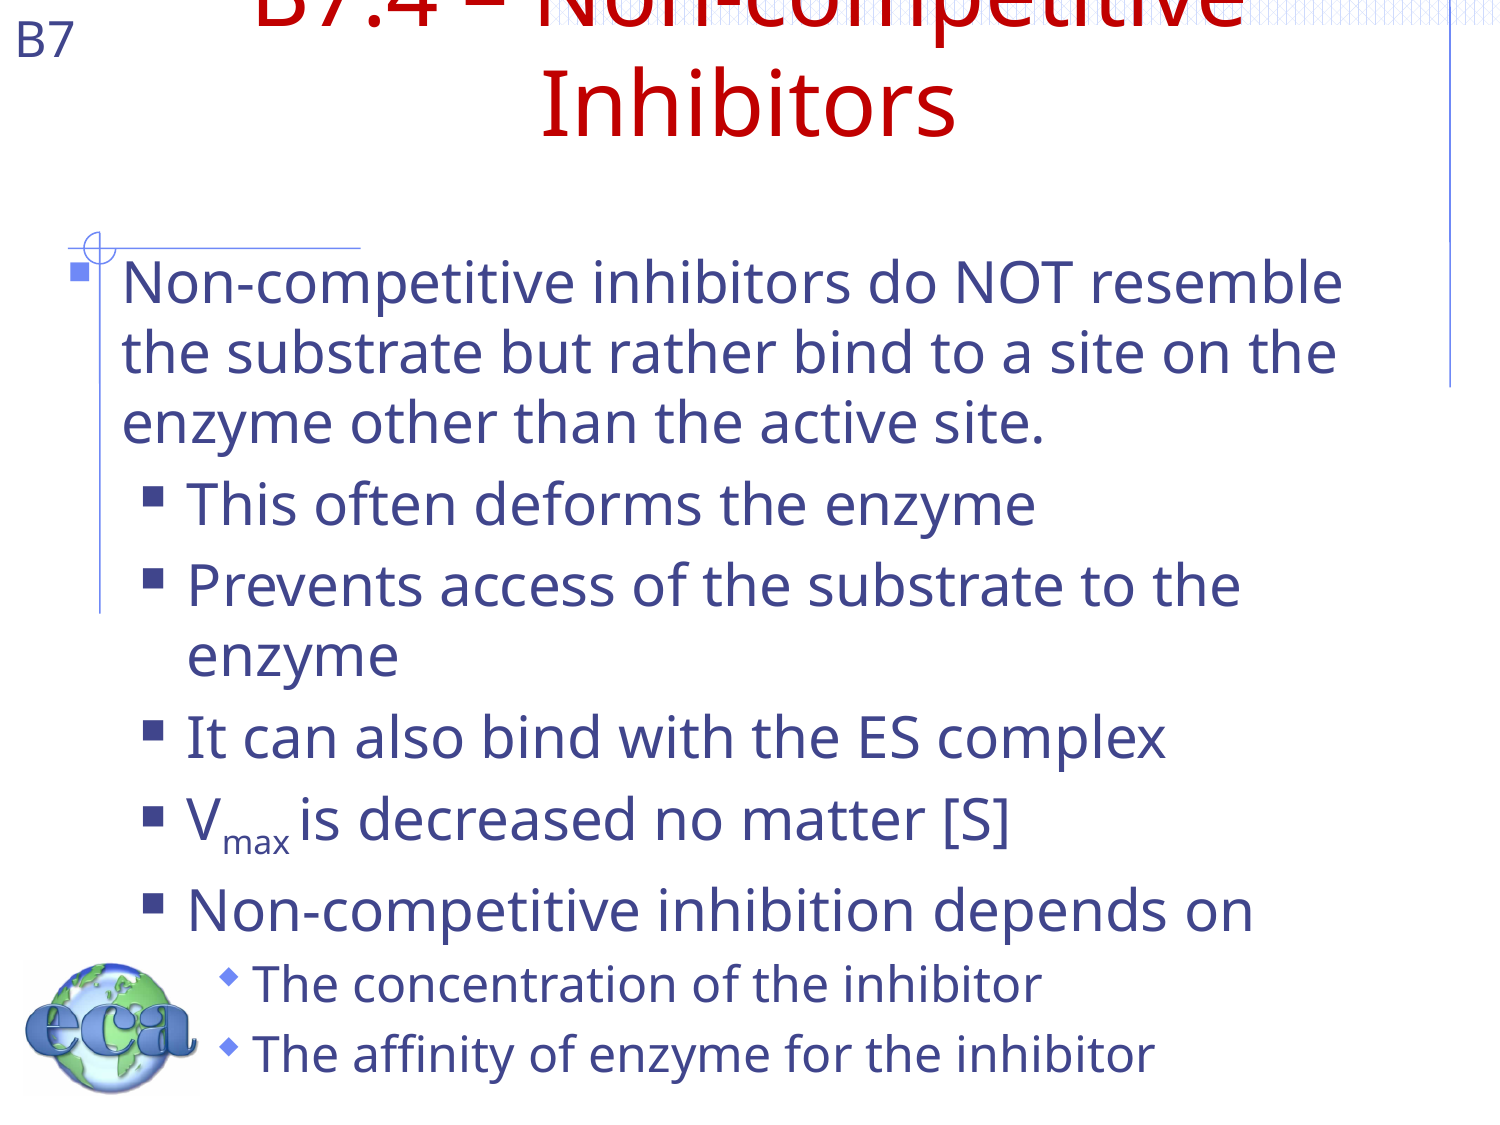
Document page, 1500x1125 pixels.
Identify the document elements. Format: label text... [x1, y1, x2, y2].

title B7.4 – Non-competitive Inhibitors [37, 24, 1463, 163]
picture [23, 960, 200, 1096]
list Non-competitive inhibitors do NOT resemble the substrate but rather bind to a site on the enzyme other than the active site. This often deforms the enzyme Prevents access of the substrate to the enzyme It can also bind with the ES complex Vmax is decreased no matter [S] Non-competitive inhibition depends on The concentration of the inhibitor The affinity of enzyme for the inhibitor [49, 237, 1463, 976]
